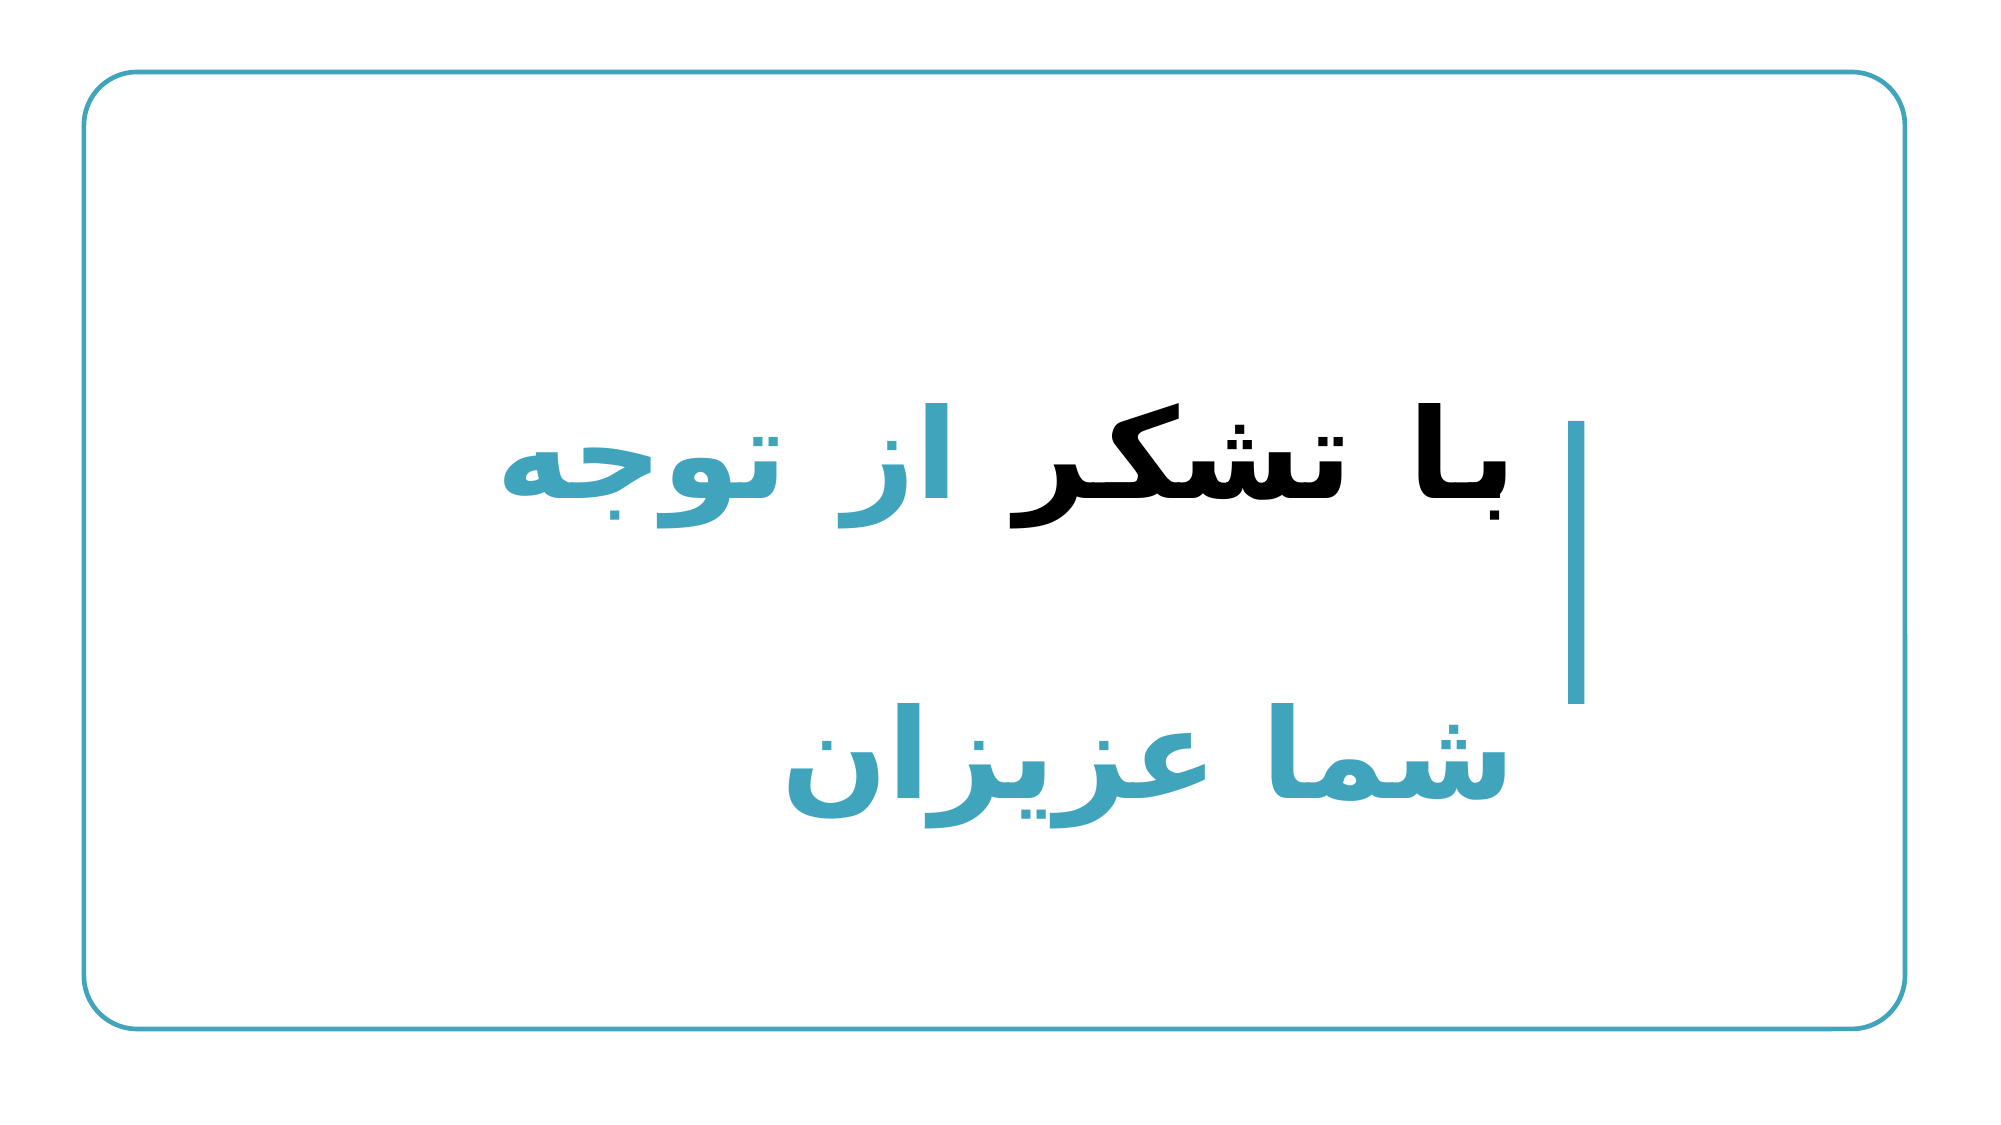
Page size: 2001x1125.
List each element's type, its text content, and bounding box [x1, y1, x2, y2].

text_box [1567, 420, 1585, 705]
text_box با تشکر از توجه شما عزیزان [469, 216, 1531, 832]
